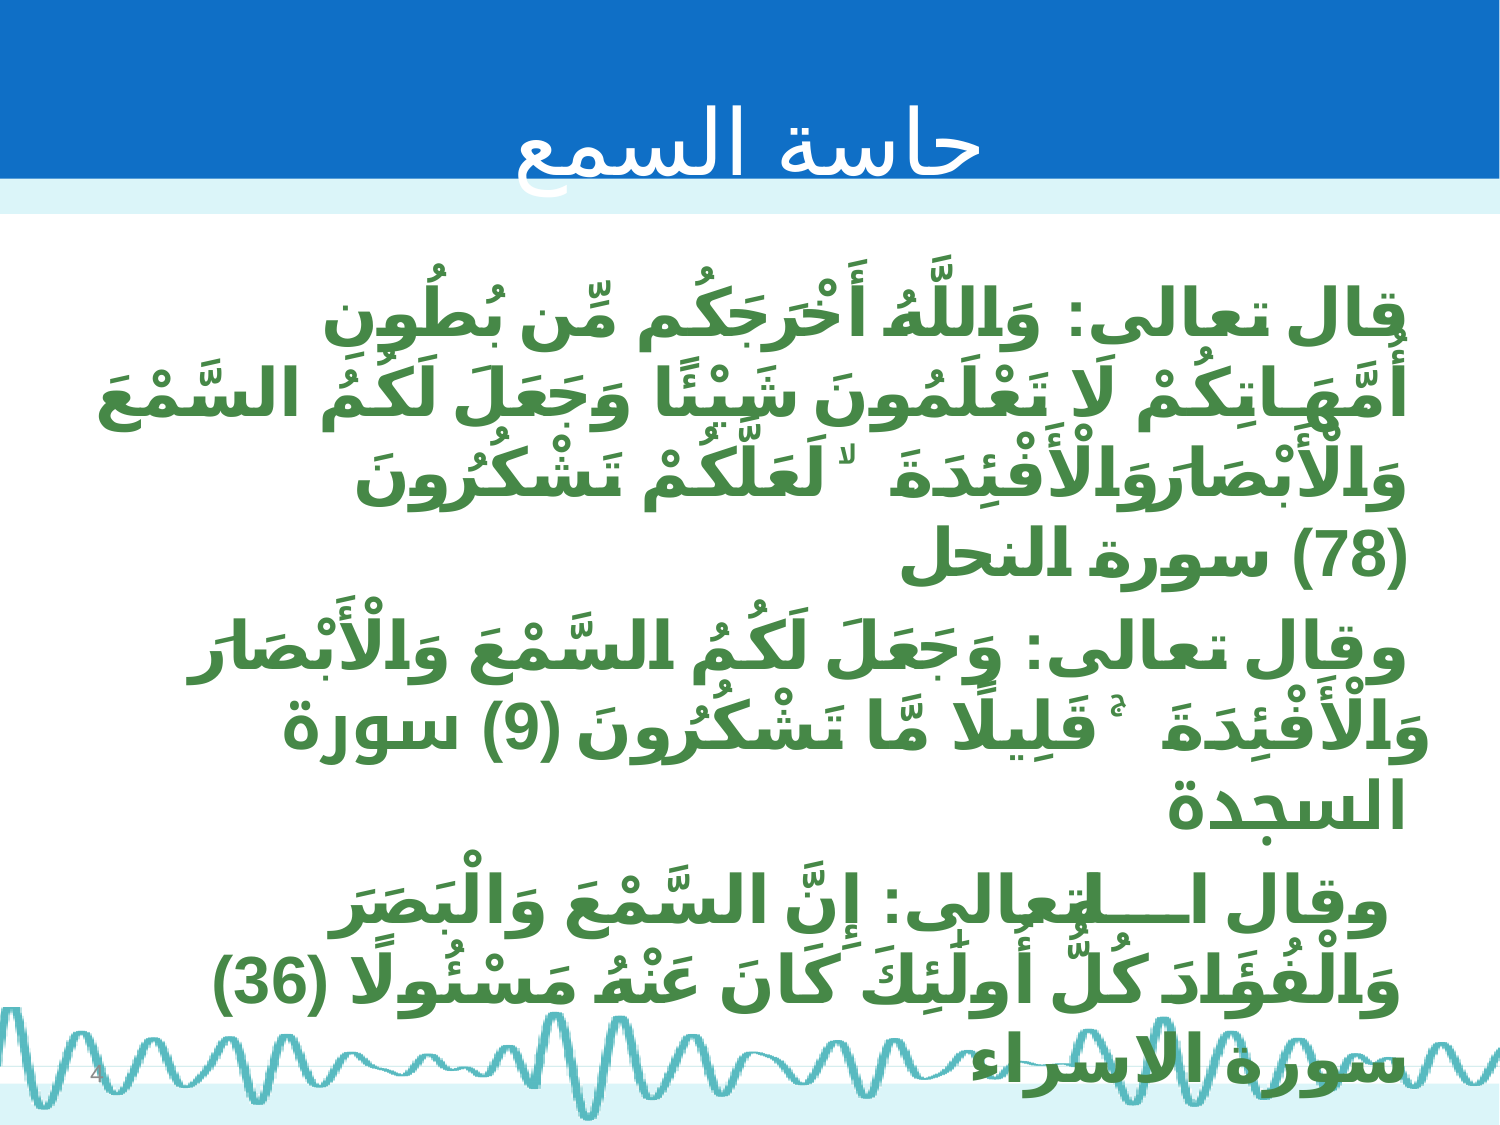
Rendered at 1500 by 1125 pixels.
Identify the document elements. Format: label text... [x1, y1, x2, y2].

slide_number 4 [75, 1042, 425, 1103]
list قال تعالى: وَاللَّهُ أَخْرَجَكُم مِّن بُطُونِ أُمَّهَاتِكُمْ لَا تَعْلَمُونَ شَيْئًا وَجَعَلَ لَكُمُ السَّمْعَ وَالْأَبْصَارَ وَالْأَفْئِدَةَ ۙ لَعَلَّكُمْ تَشْكُرُونَ (78) سورة النحل وقال تعالى: وَجَعَلَ لَكُمُ السَّمْعَ وَالْأَبْصَارَ وَالْأَفْئِدَةَ ۚ قَلِيلًا مَّا تَشْكُرُونَ (9) سورة السجدة وقال الله تعالى: إِنَّ السَّمْعَ وَالْبَصَرَ وَالْفُؤَادَ كُلُّ أُولَٰئِكَ كَانَ عَنْهُ مَسْئُولًا (36) سورة الاسراء [75, 262, 1425, 1005]
title حاسة السمع [75, 45, 1425, 233]
